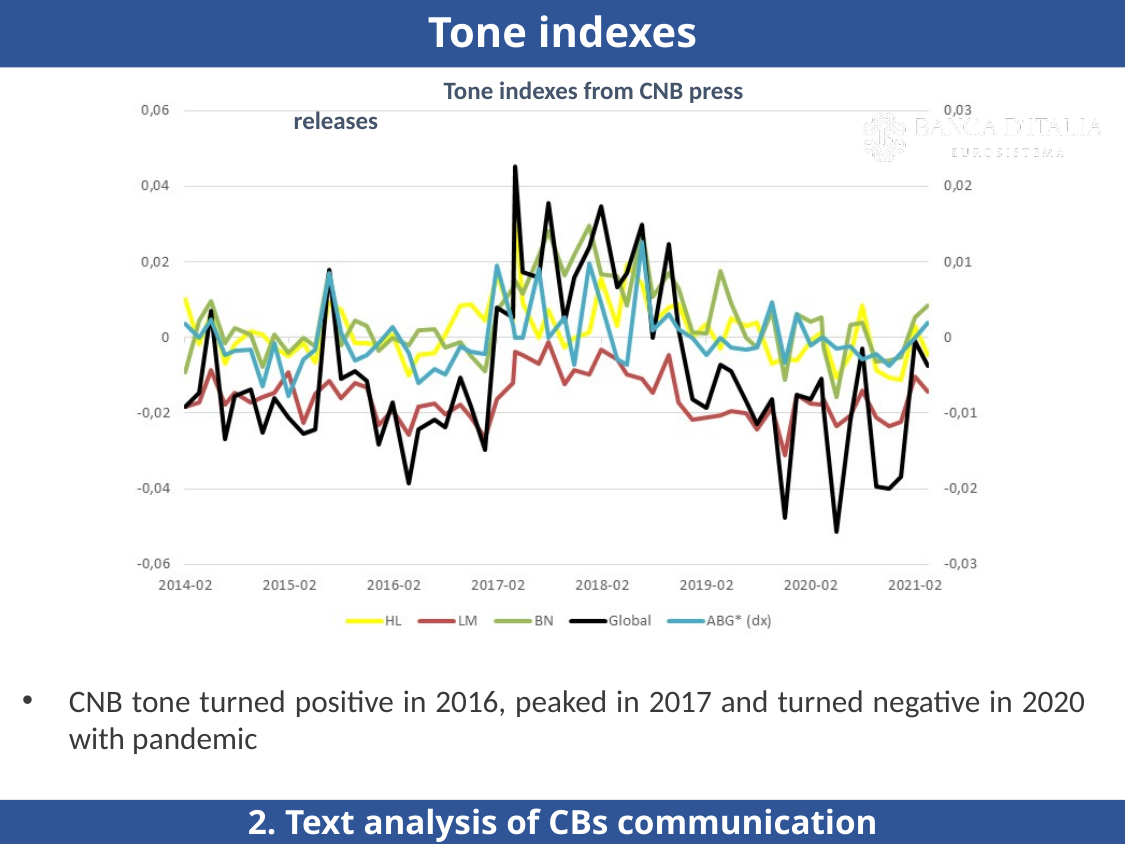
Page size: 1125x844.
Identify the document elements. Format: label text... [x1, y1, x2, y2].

title Tone indexes [0, 0, 1125, 68]
text_box CNB tone turned positive in 2016, peaked in 2017 and turned negative in 2020 with pandemic [7, 673, 1102, 764]
picture [125, 91, 1102, 647]
text_box 2. Text analysis of CBs communication [0, 799, 1125, 844]
text_box Tone indexes from CNB press releases [278, 67, 835, 91]
